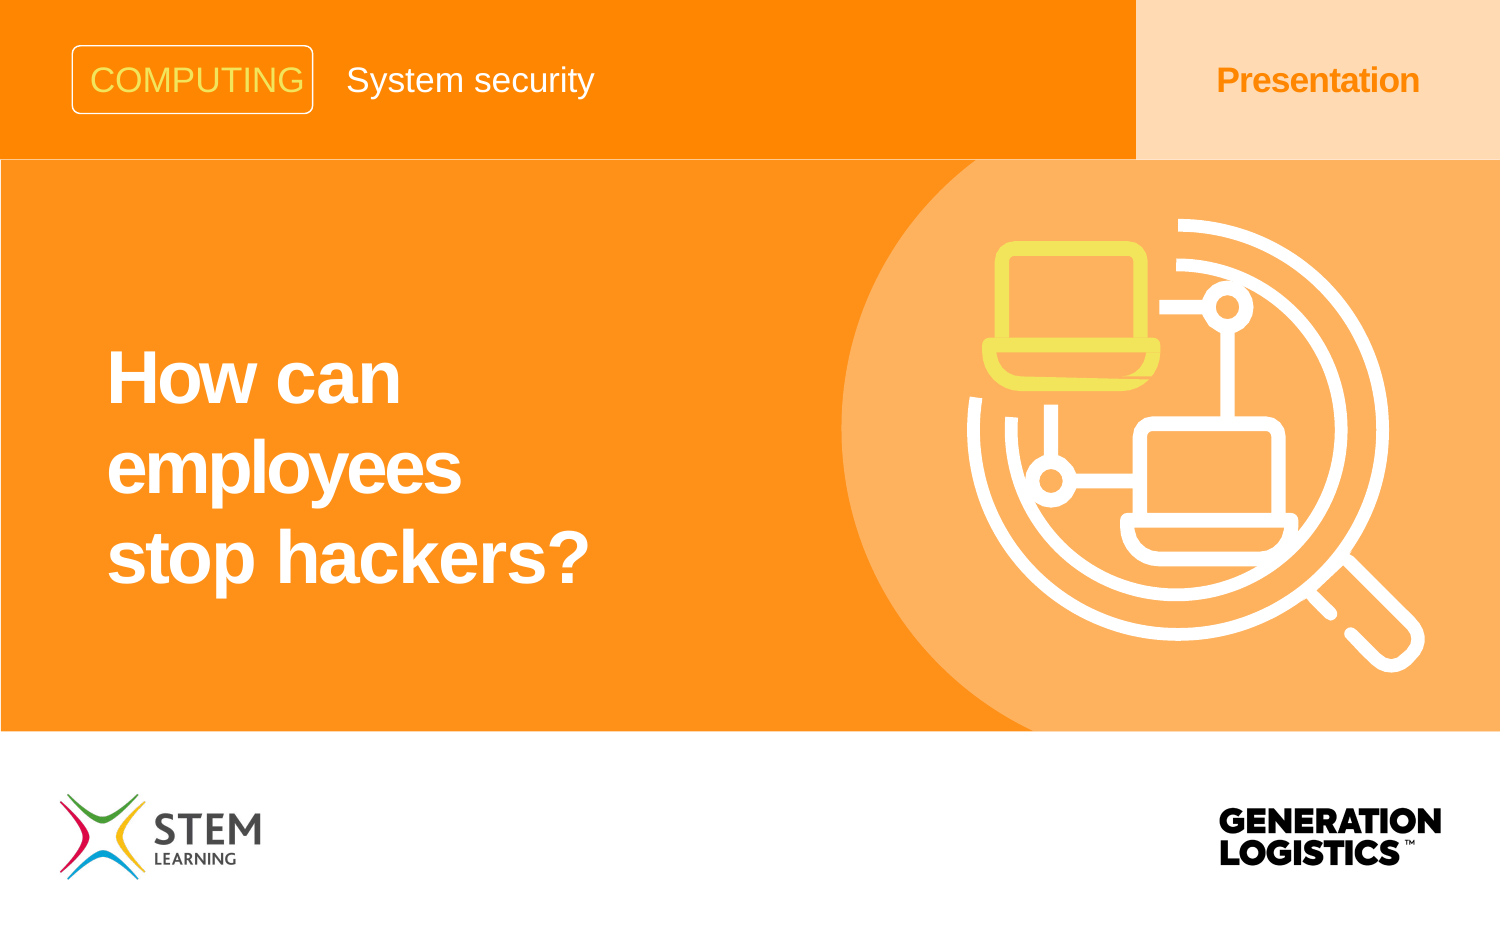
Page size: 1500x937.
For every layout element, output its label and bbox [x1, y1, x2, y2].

picture [1219, 807, 1441, 866]
text_box [0, 44, 1500, 732]
picture [59, 793, 261, 880]
